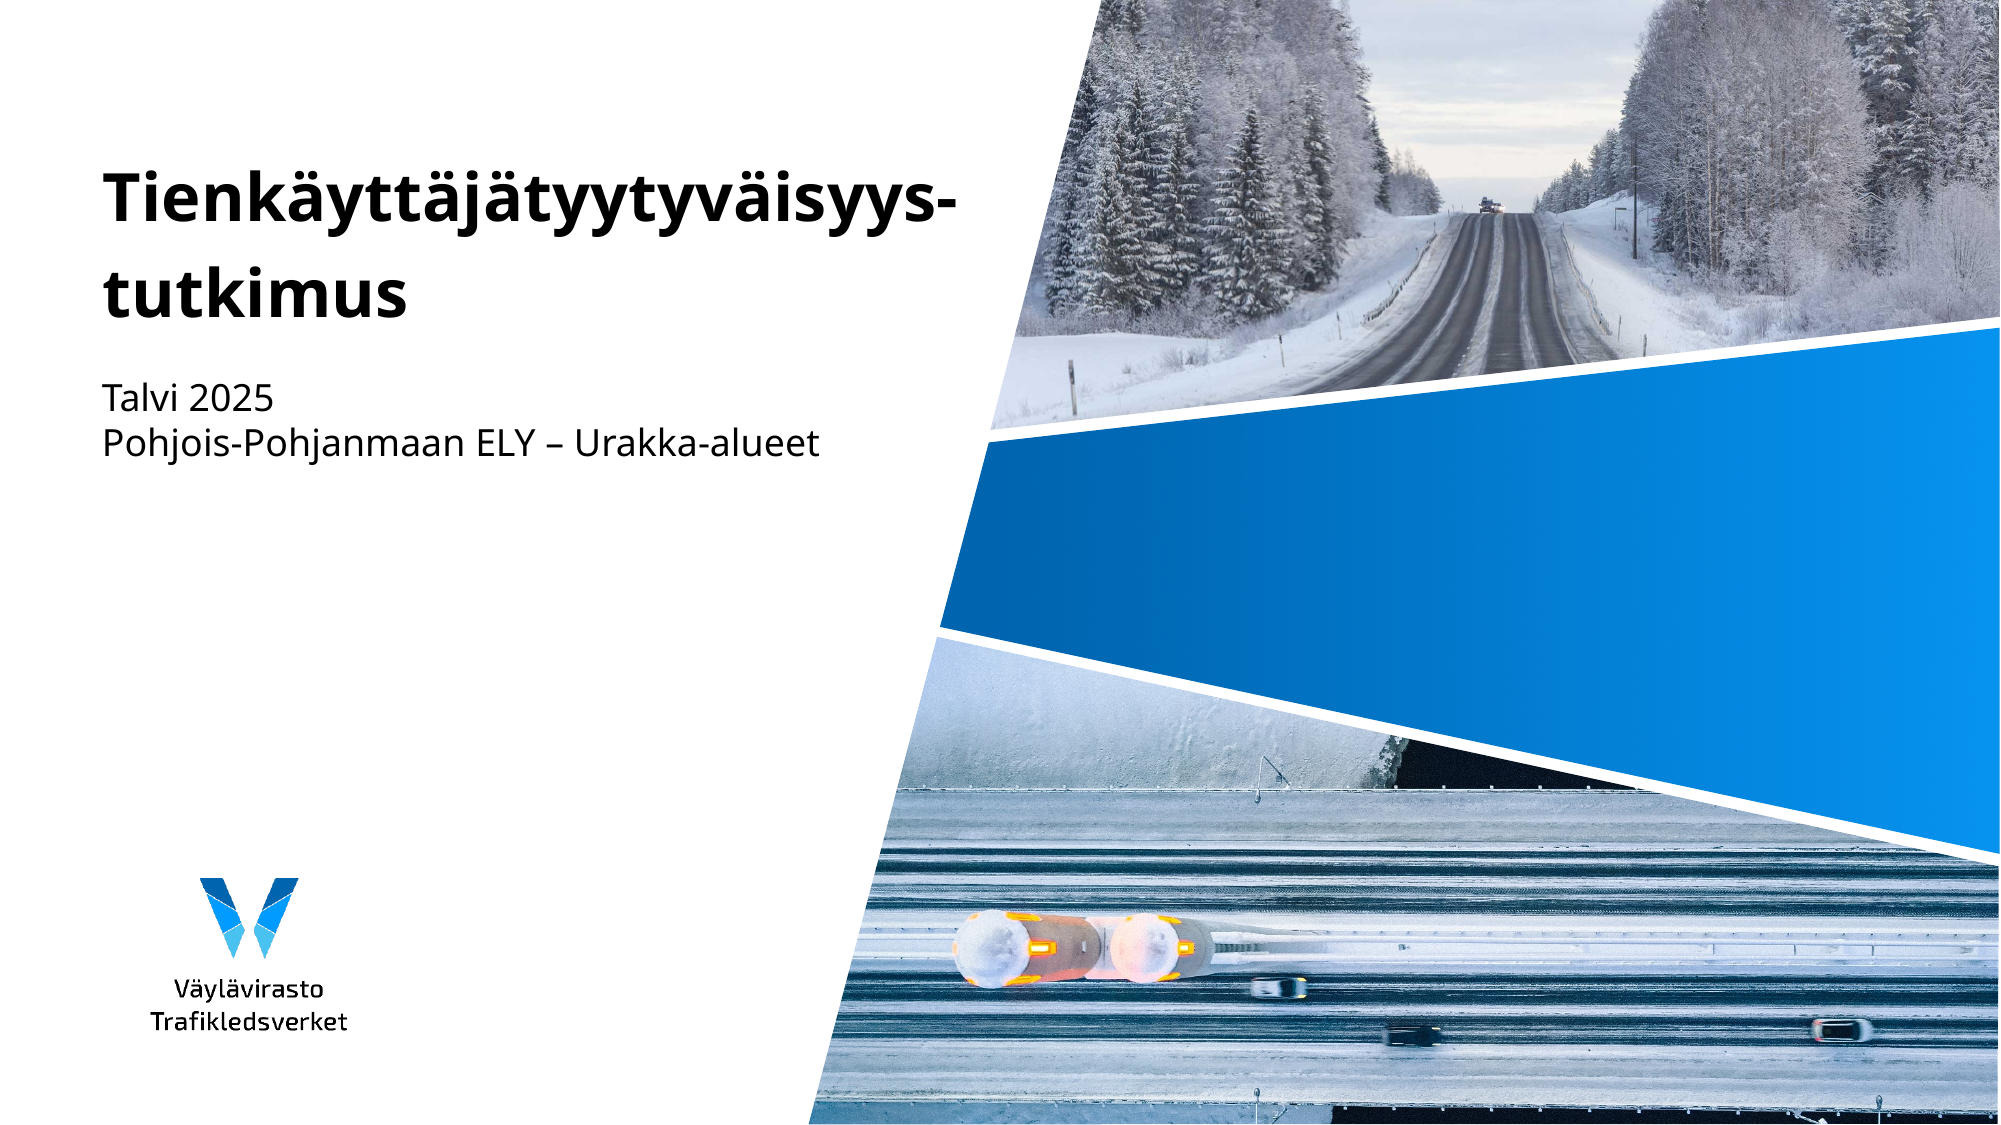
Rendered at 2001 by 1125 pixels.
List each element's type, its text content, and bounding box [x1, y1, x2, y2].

text_box Talvi 2025 Pohjois-Pohjanmaan ELY – Urakka-alueet [87, 366, 914, 472]
title Tienkäyttäjätyytyväisyys-tutkimus [87, 103, 990, 367]
picture [112, 840, 387, 1070]
picture [808, 0, 2001, 1125]
